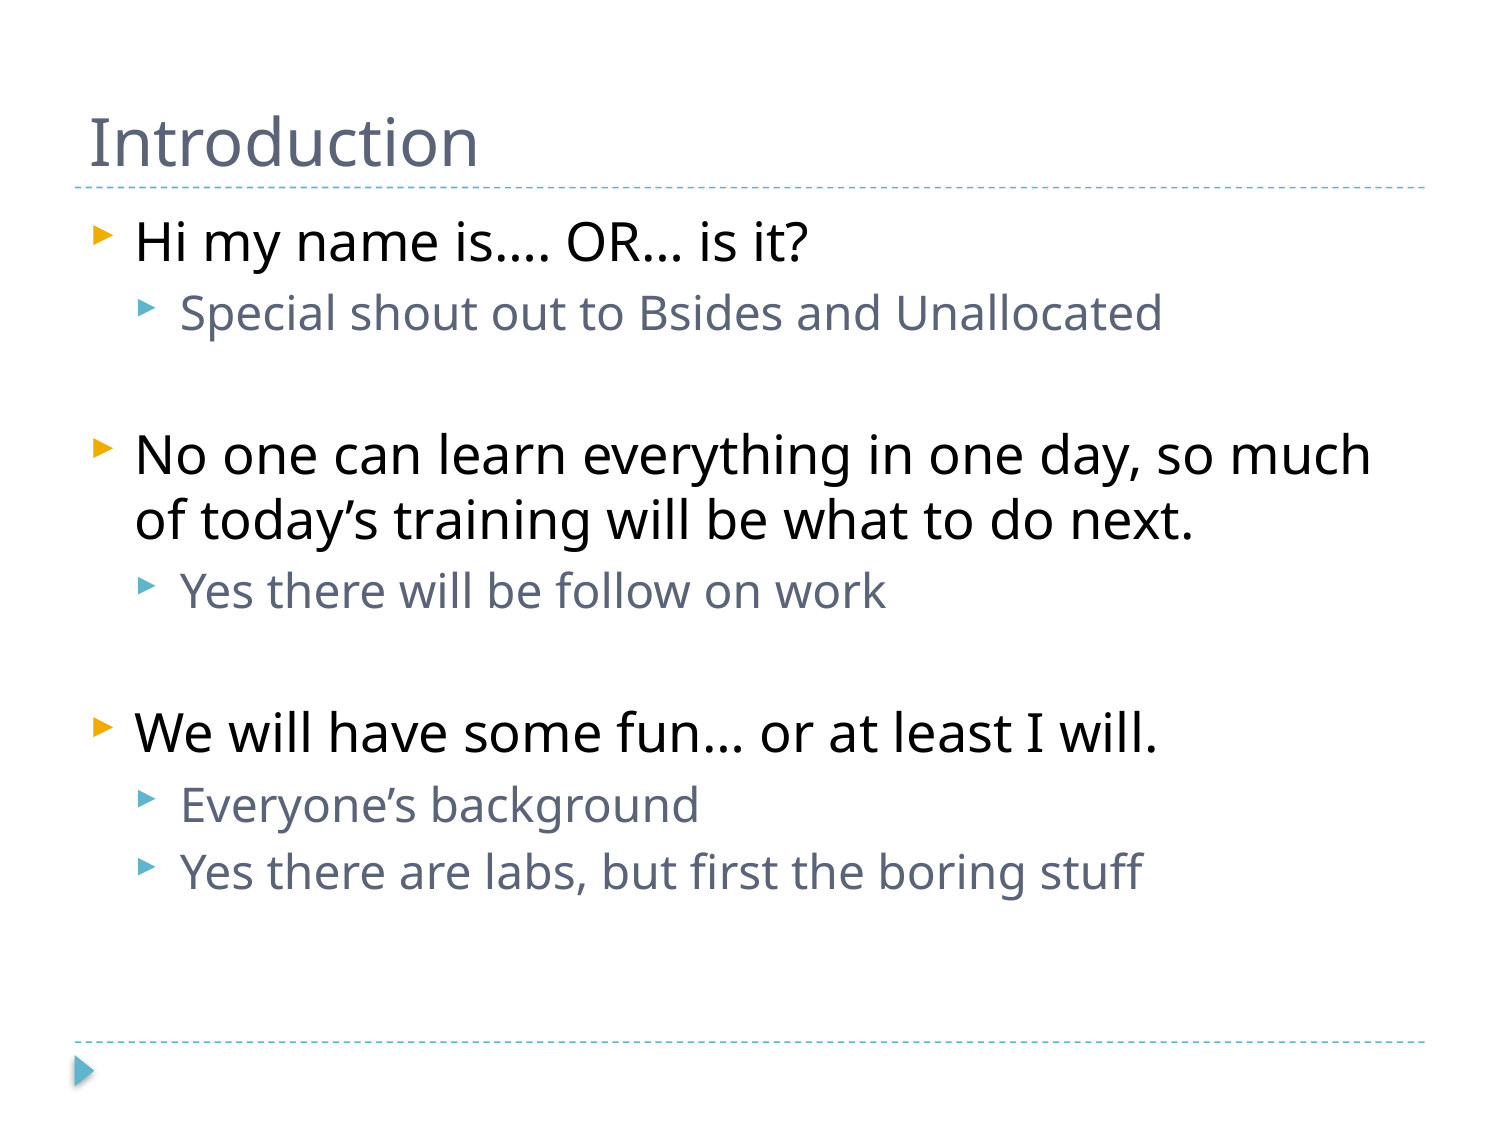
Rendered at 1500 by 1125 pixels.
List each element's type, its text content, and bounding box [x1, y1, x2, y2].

title Introduction [75, 24, 1425, 188]
list Hi my name is…. OR… is it? Special shout out to Bsides and Unallocated No one can learn everything in one day, so much of today’s training will be what to do next. Yes there will be follow on work We will have some fun… or at least I will. Everyone’s background Yes there are labs, but first the boring stuff [75, 200, 1425, 1010]
